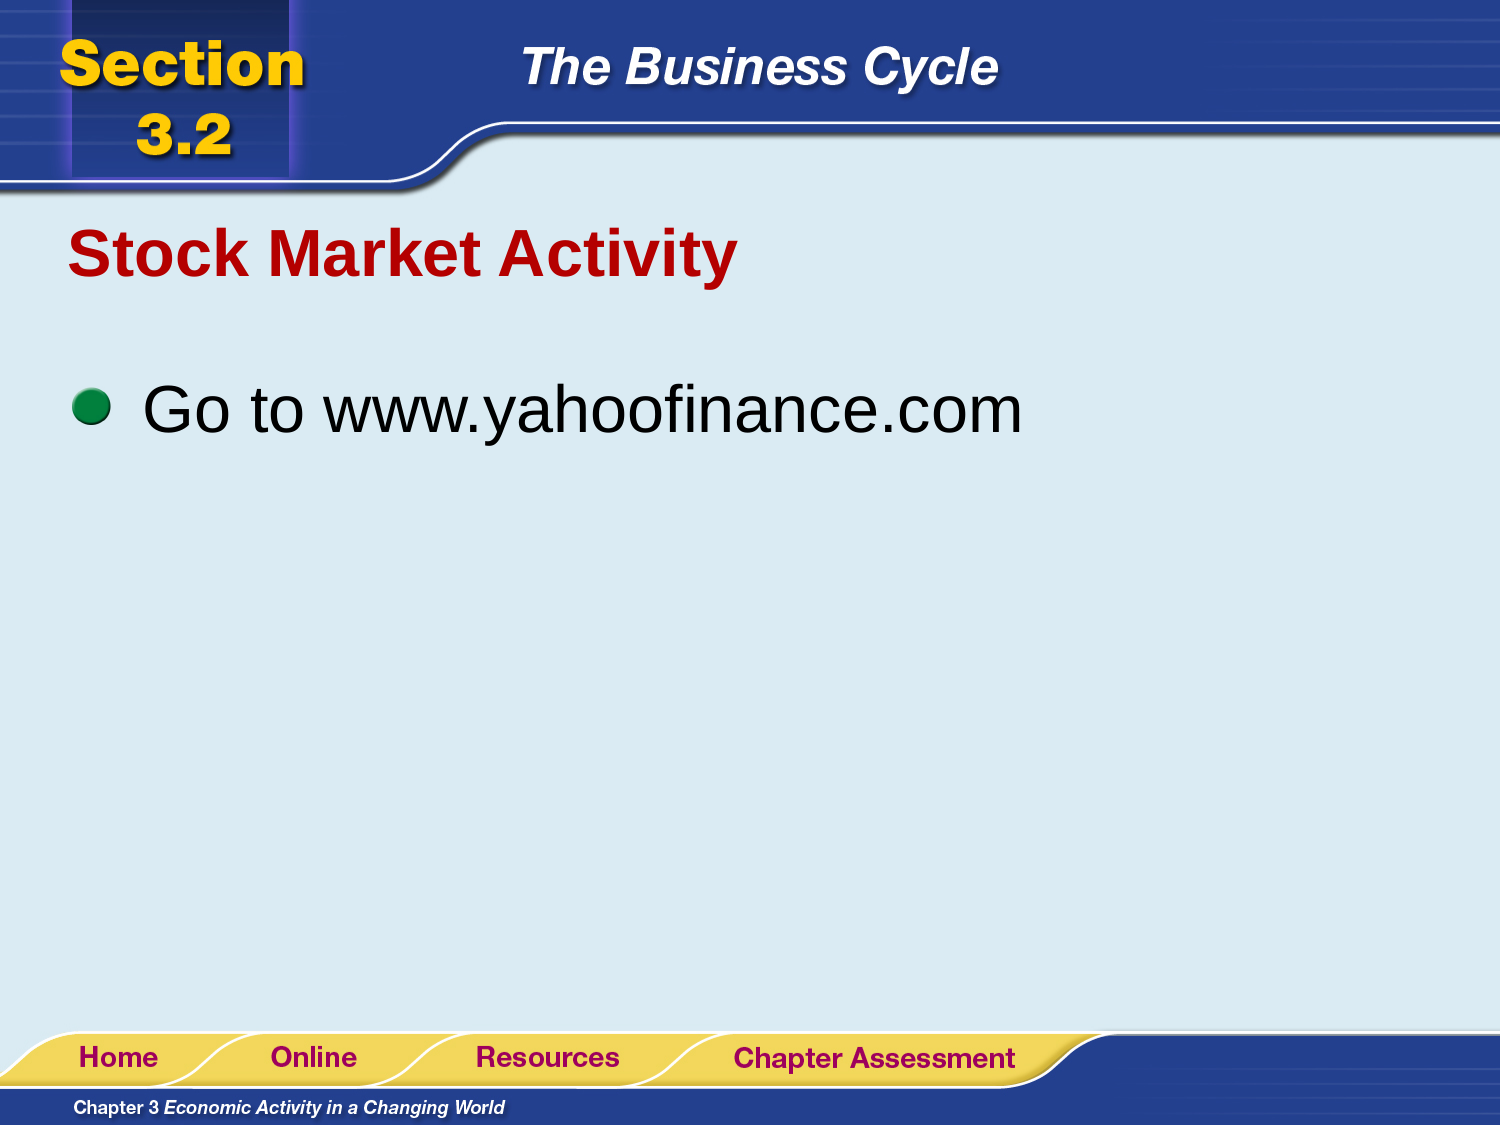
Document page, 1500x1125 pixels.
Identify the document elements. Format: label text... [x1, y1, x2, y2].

list Go to www.yahoofinance.com [52, 354, 1475, 1005]
picture [0, 0, 1500, 1125]
title Stock Market Activity [52, 202, 1463, 324]
